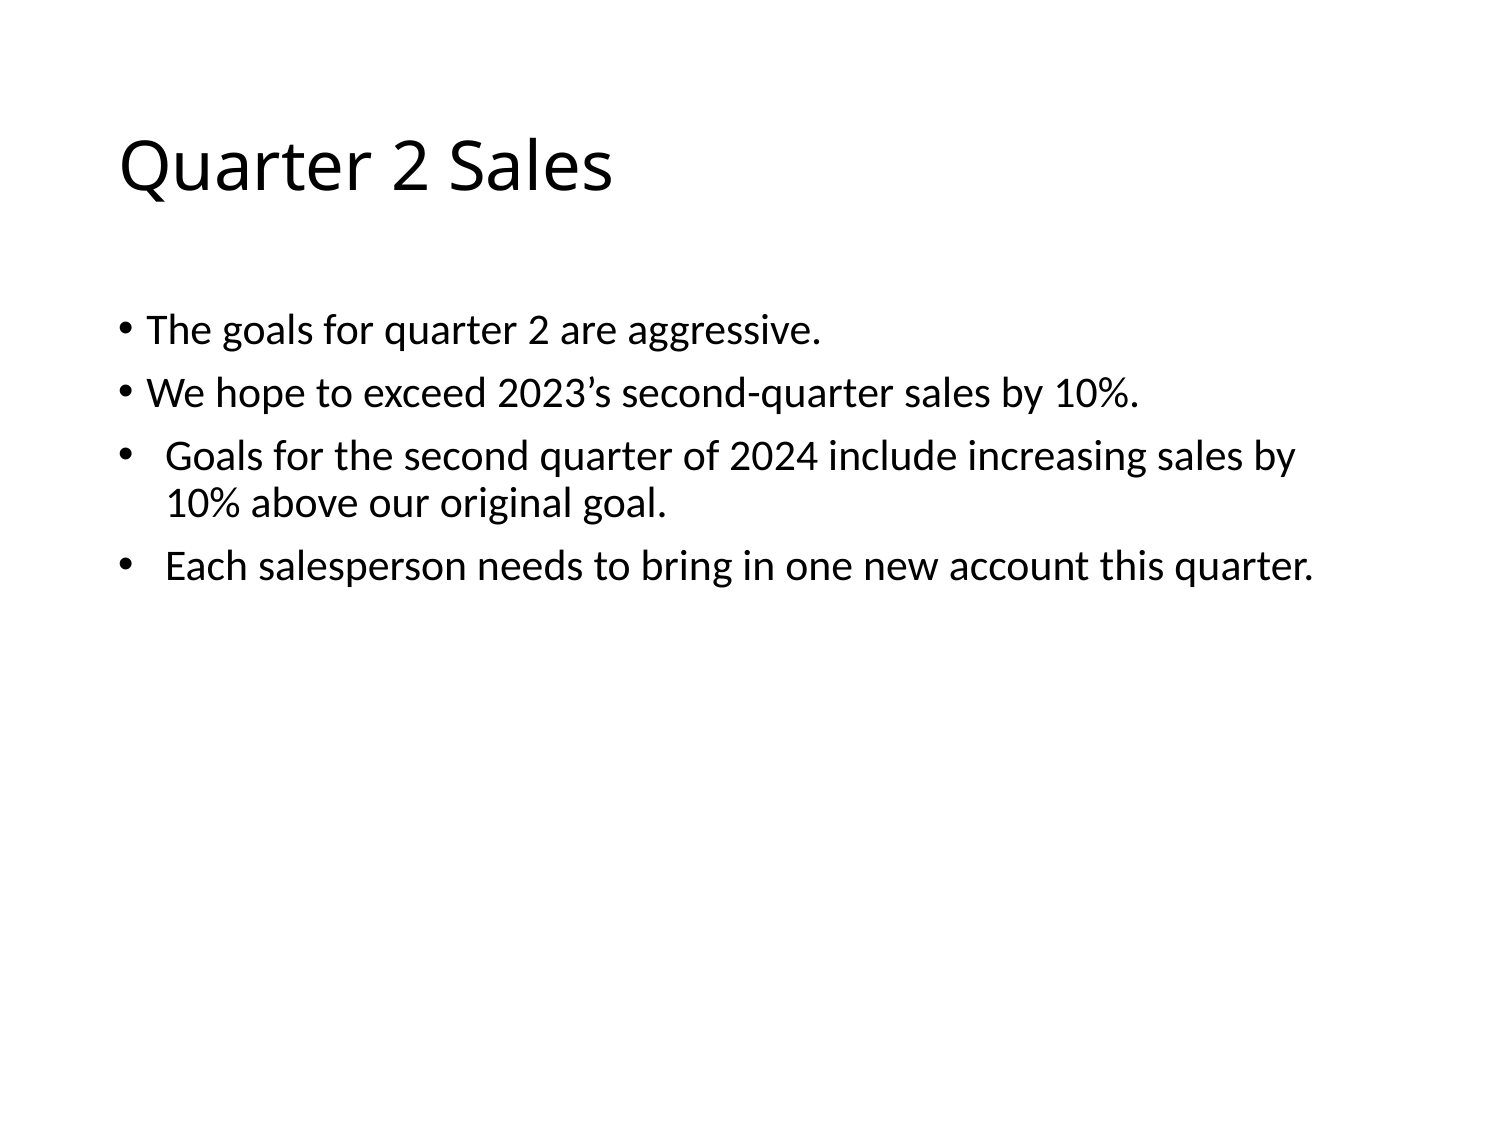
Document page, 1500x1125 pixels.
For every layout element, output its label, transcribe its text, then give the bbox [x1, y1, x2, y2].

title Quarter 2 Sales [103, 59, 1397, 278]
list The goals for quarter 2 are aggressive. We hope to exceed 2023’s second-quarter sales by 10%. Goals for the second quarter of 2024 include increasing sales by 10% above our original goal. Each salesperson needs to bring in one new account this quarter. [103, 299, 1397, 1014]
